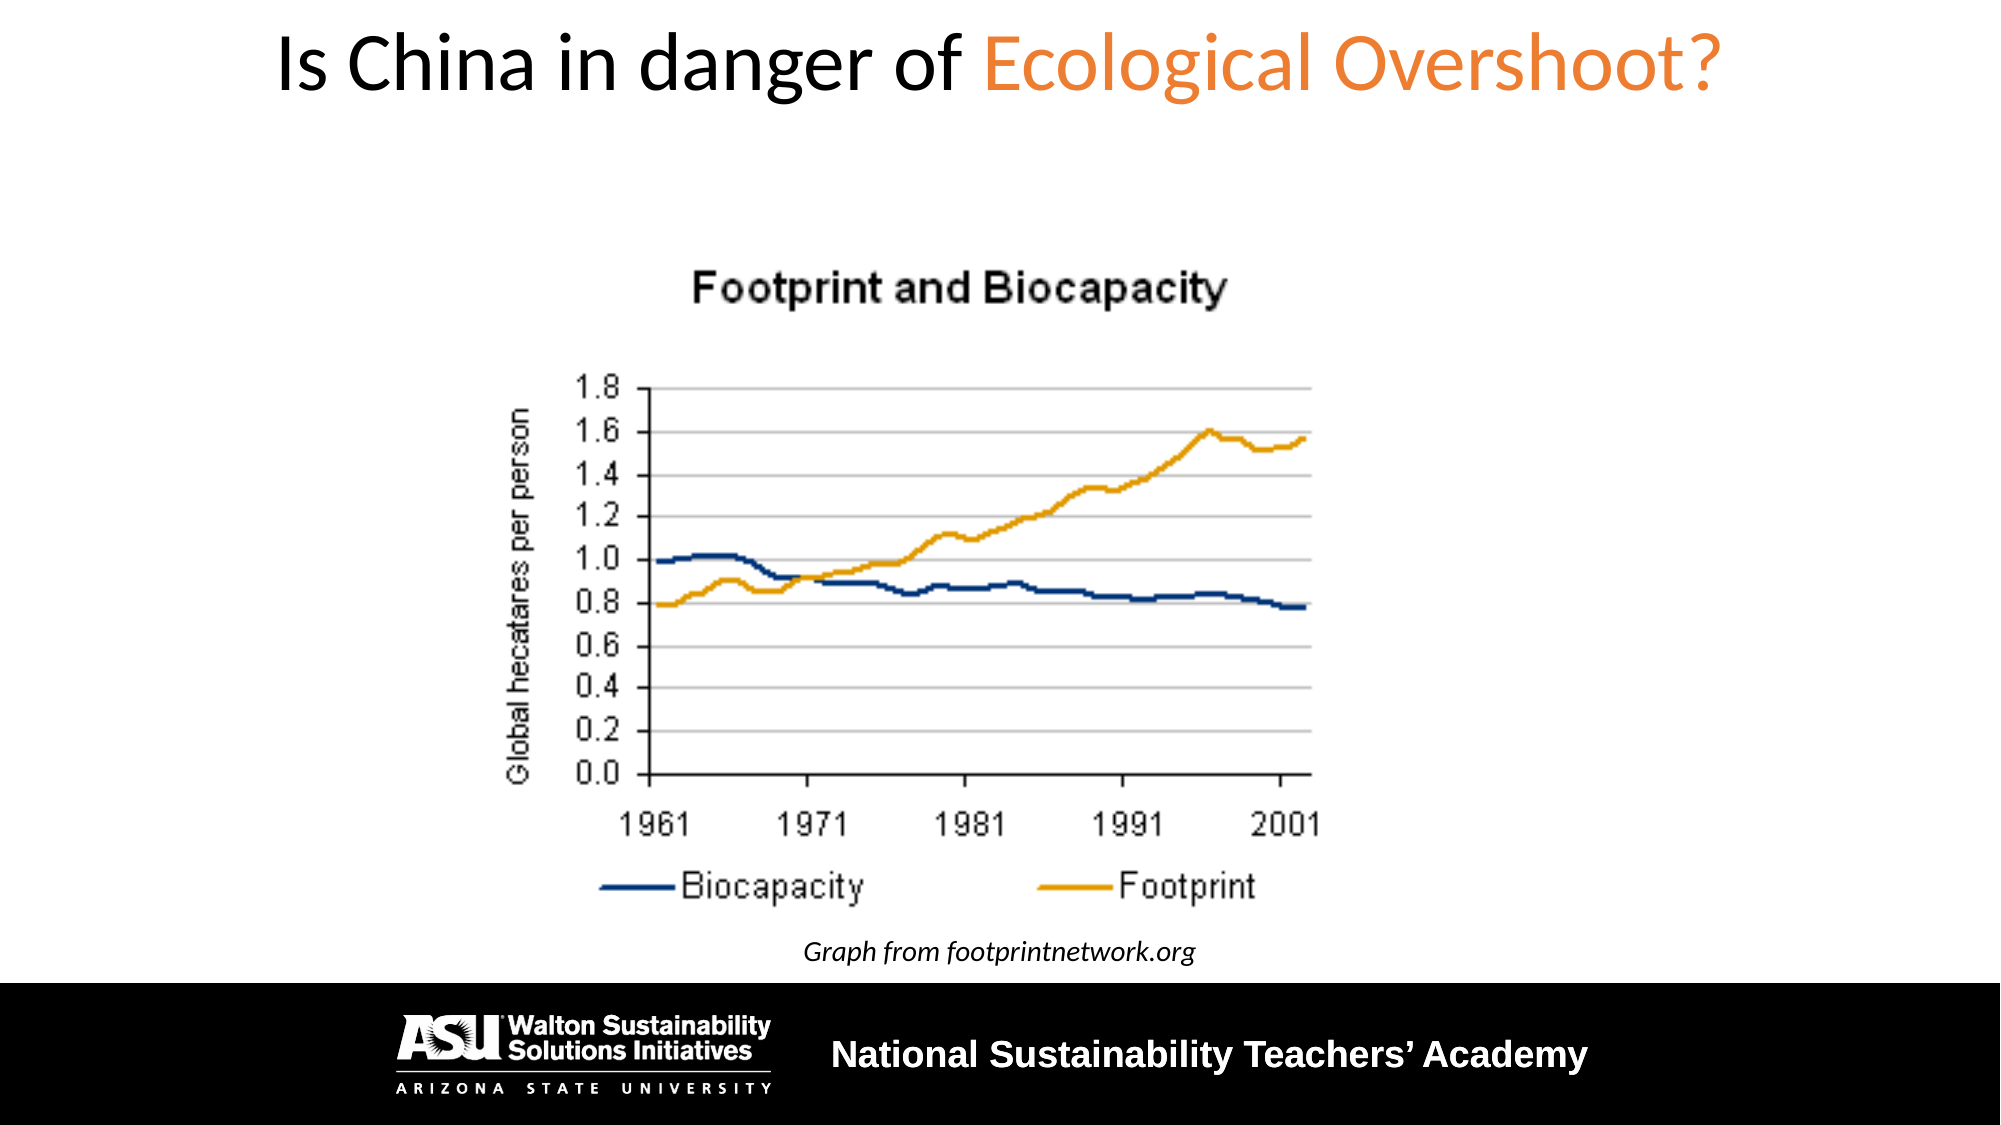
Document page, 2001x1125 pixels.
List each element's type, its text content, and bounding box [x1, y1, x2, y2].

picture [396, 216, 1405, 978]
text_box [396, 1014, 1604, 1094]
text_box Is China in danger of Ecological Overshoot? [0, 0, 2000, 115]
